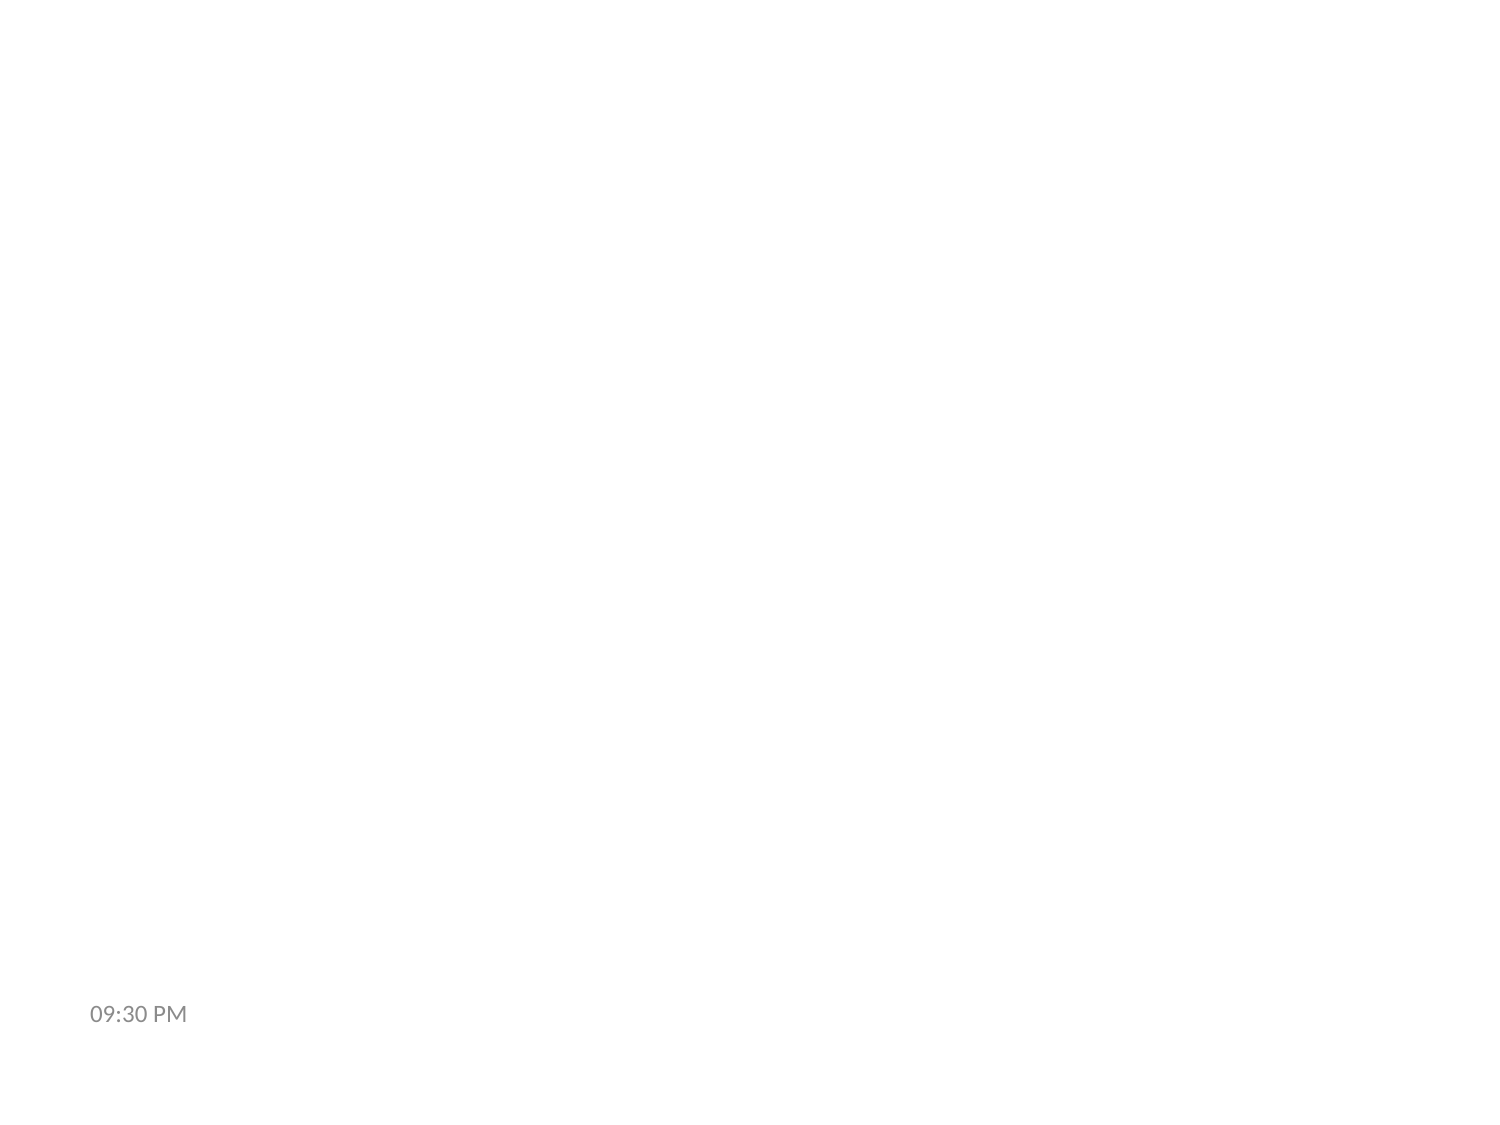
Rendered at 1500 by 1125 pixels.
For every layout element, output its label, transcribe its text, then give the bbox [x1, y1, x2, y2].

text_box 3:35 PM [75, 982, 425, 1043]
